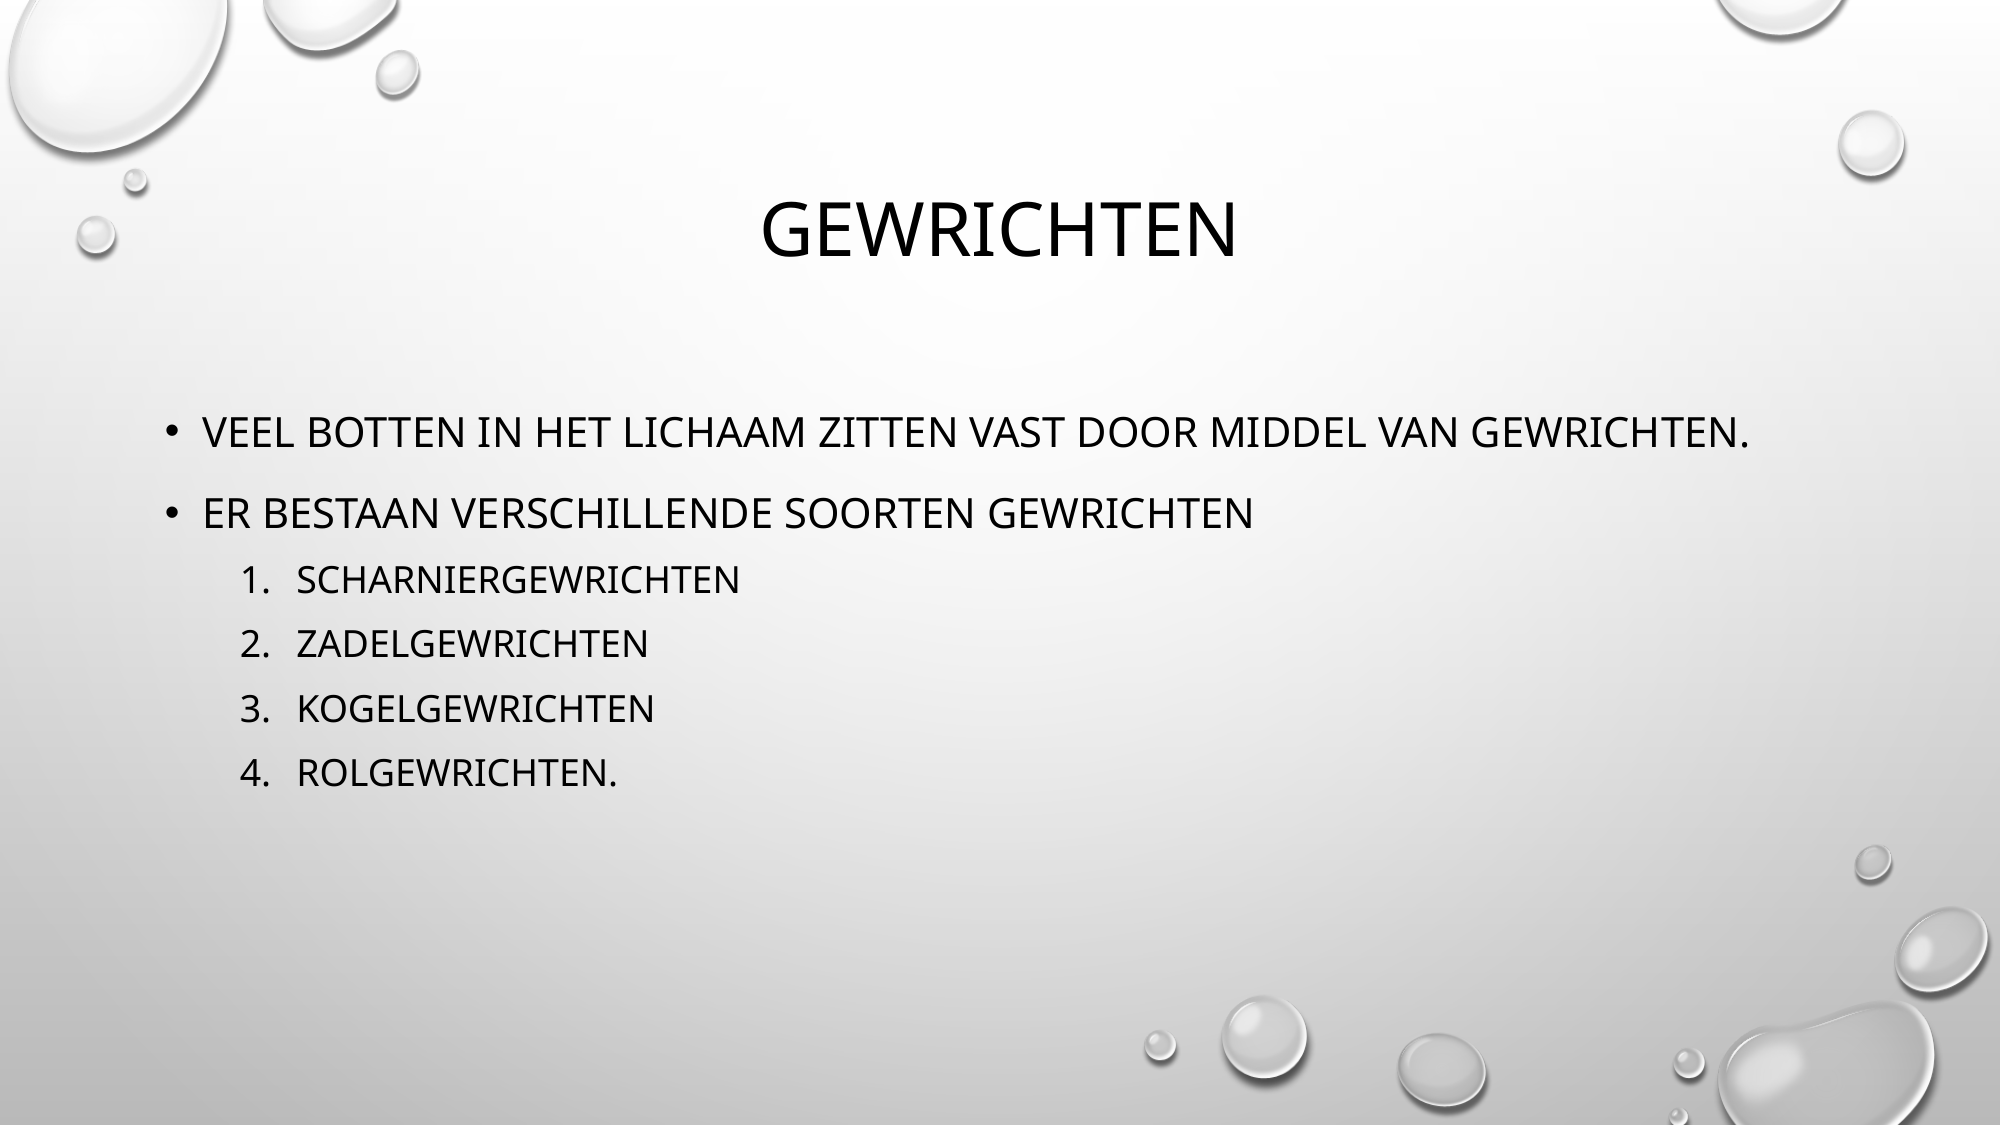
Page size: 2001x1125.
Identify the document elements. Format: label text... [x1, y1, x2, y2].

picture [0, 0, 2000, 1125]
list Veel botten in het lichaam zitten vast door middel van gewrichten. Er bestaan verschillende soorten gewrichten Scharniergewrichten Zadelgewrichten Kogelgewrichten Rolgewrichten. [149, 388, 1850, 950]
title gewrichten [149, 101, 1851, 364]
